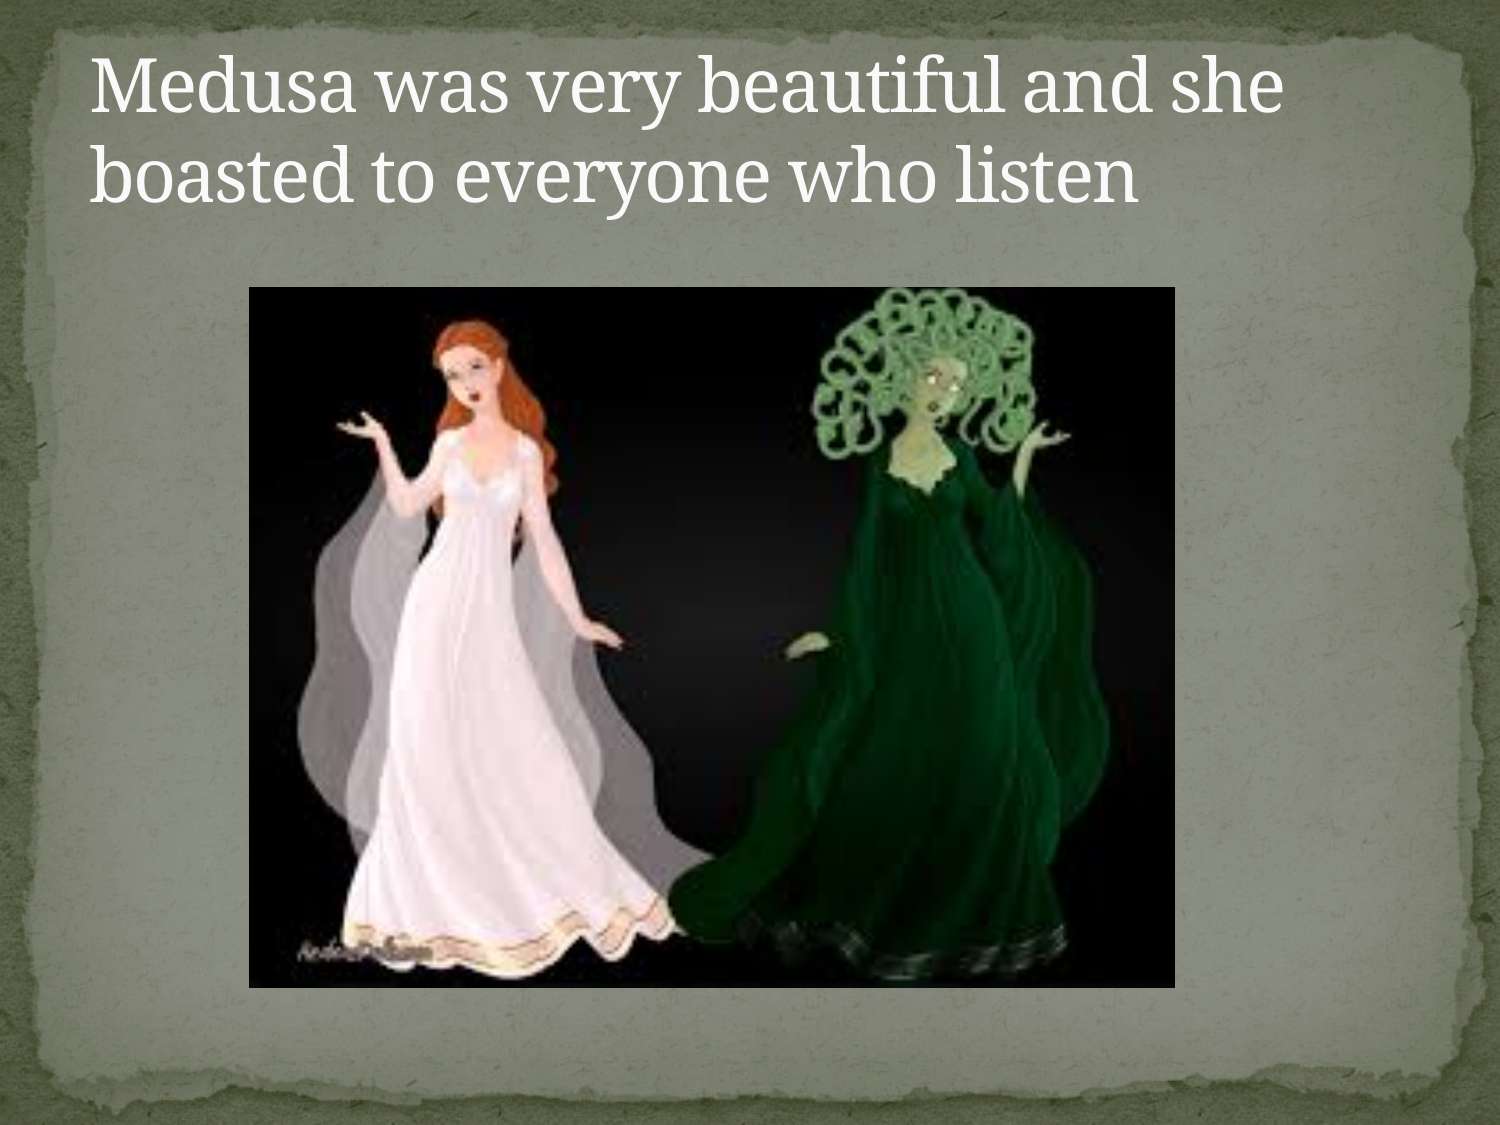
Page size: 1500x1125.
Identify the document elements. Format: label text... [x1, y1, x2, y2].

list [252, 290, 1173, 986]
title Medusa was very beautiful and she boasted to everyone who listen [74, 24, 1425, 225]
